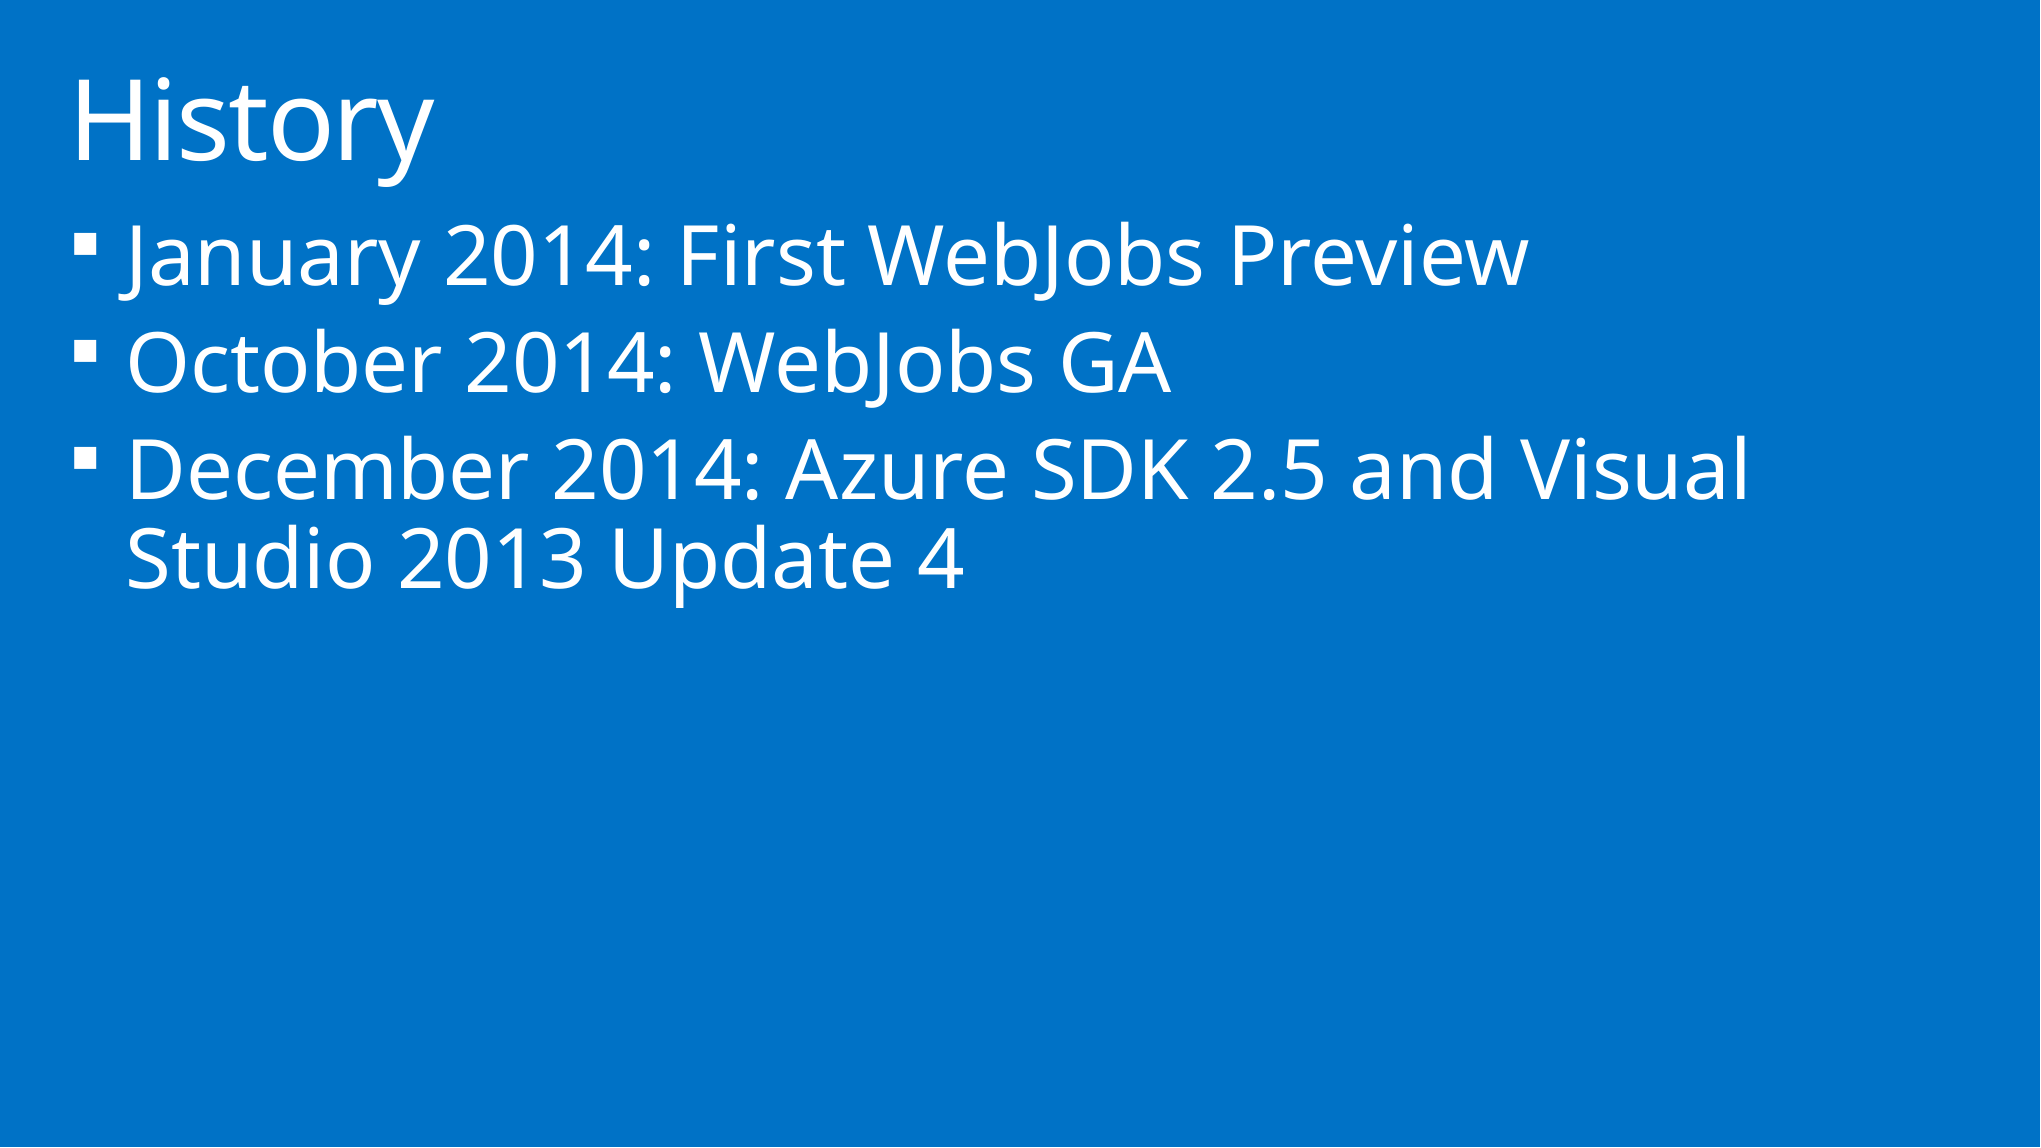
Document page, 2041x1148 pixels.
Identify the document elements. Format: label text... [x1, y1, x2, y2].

title History [45, 48, 1996, 199]
list January 2014: First WebJobs Preview October 2014: WebJobs GA December 2014: Azure SDK 2.5 and Visual Studio 2013 Update 4 [45, 199, 1996, 634]
